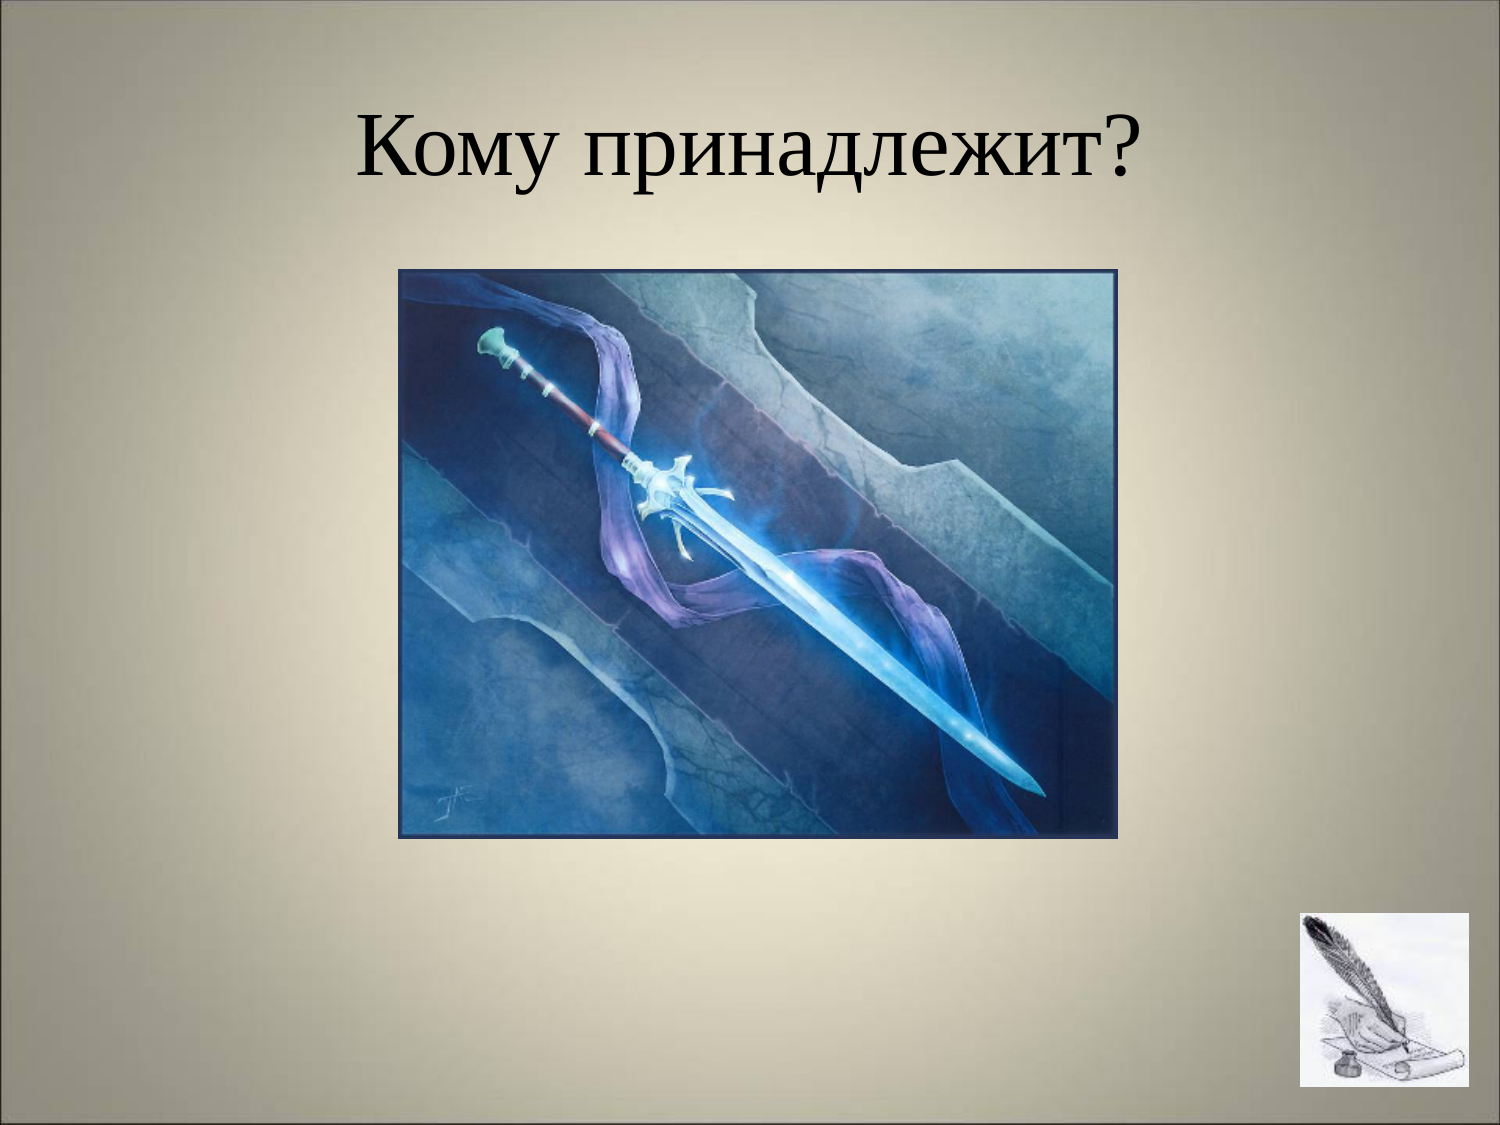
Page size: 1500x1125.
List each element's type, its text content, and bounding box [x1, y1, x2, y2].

title Кому принадлежит? [74, 44, 1426, 233]
picture [0, 0, 1500, 1125]
